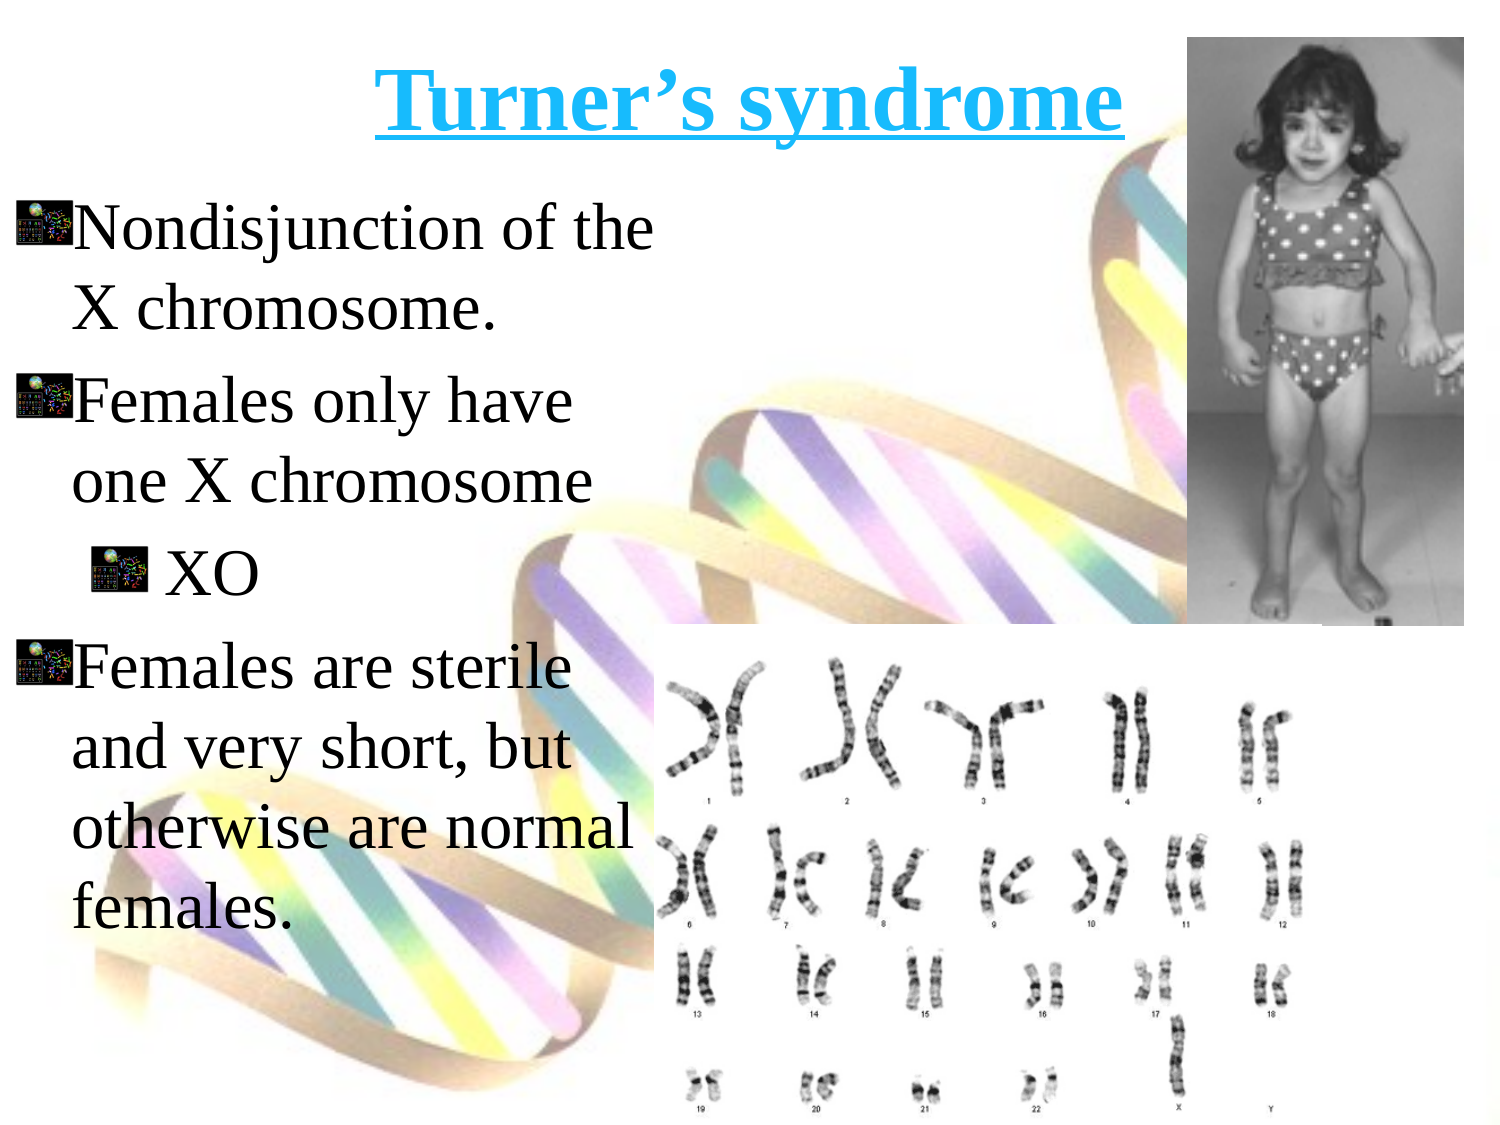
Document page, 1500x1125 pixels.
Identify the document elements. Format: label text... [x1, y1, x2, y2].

picture [90, 545, 149, 593]
picture [15, 638, 74, 686]
list Nondisjunction of the X chromosome. Females only have one X chromosome XO Females are sterile and very short, but otherwise are normal females. [0, 174, 688, 1125]
picture [15, 199, 74, 246]
picture [15, 372, 74, 419]
title Turner’s syndrome [75, 0, 1425, 188]
picture [654, 37, 1465, 1125]
